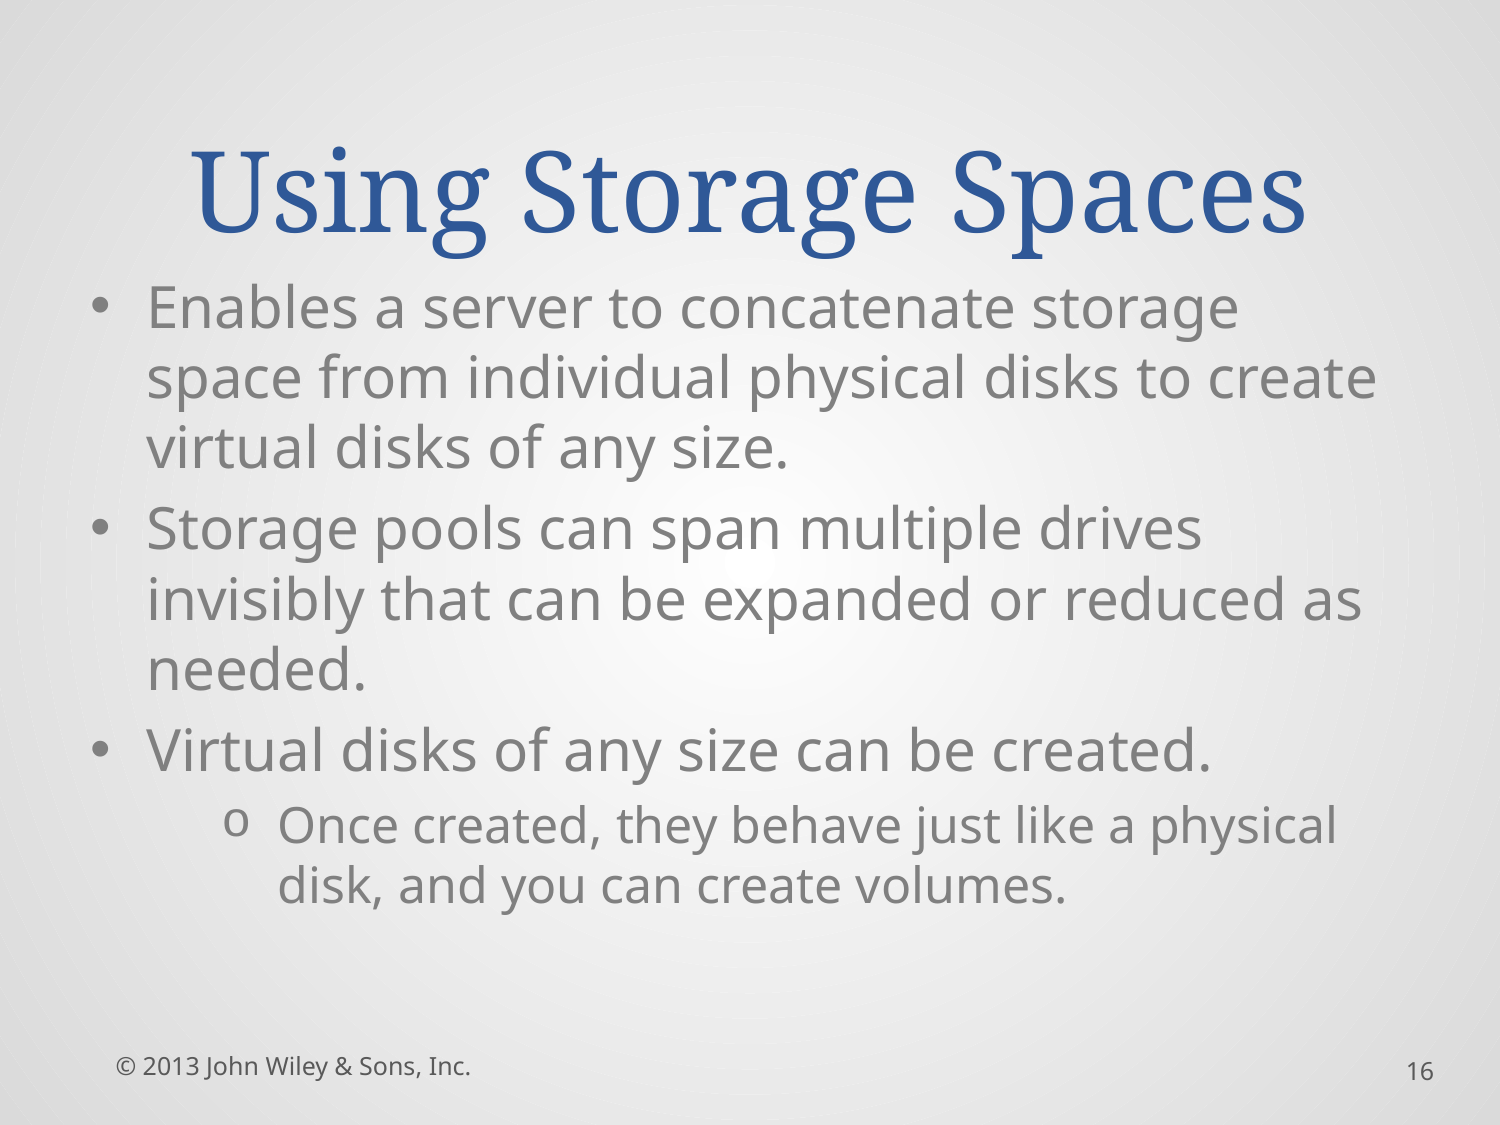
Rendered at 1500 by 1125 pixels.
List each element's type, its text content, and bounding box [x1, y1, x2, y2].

footer © 2013 John Wiley & Sons, Inc. [108, 1037, 576, 1098]
title Using Storage Spaces [75, 0, 1425, 262]
slide_number 16 [1401, 1042, 1494, 1103]
list Enables a server to concatenate storage space from individual physical disks to create virtual disks of any size. Storage pools can span multiple drives invisibly that can be expanded or reduced as needed. Virtual disks of any size can be created. Once created, they behave just like a physical disk, and you can create volumes. [75, 262, 1425, 1005]
